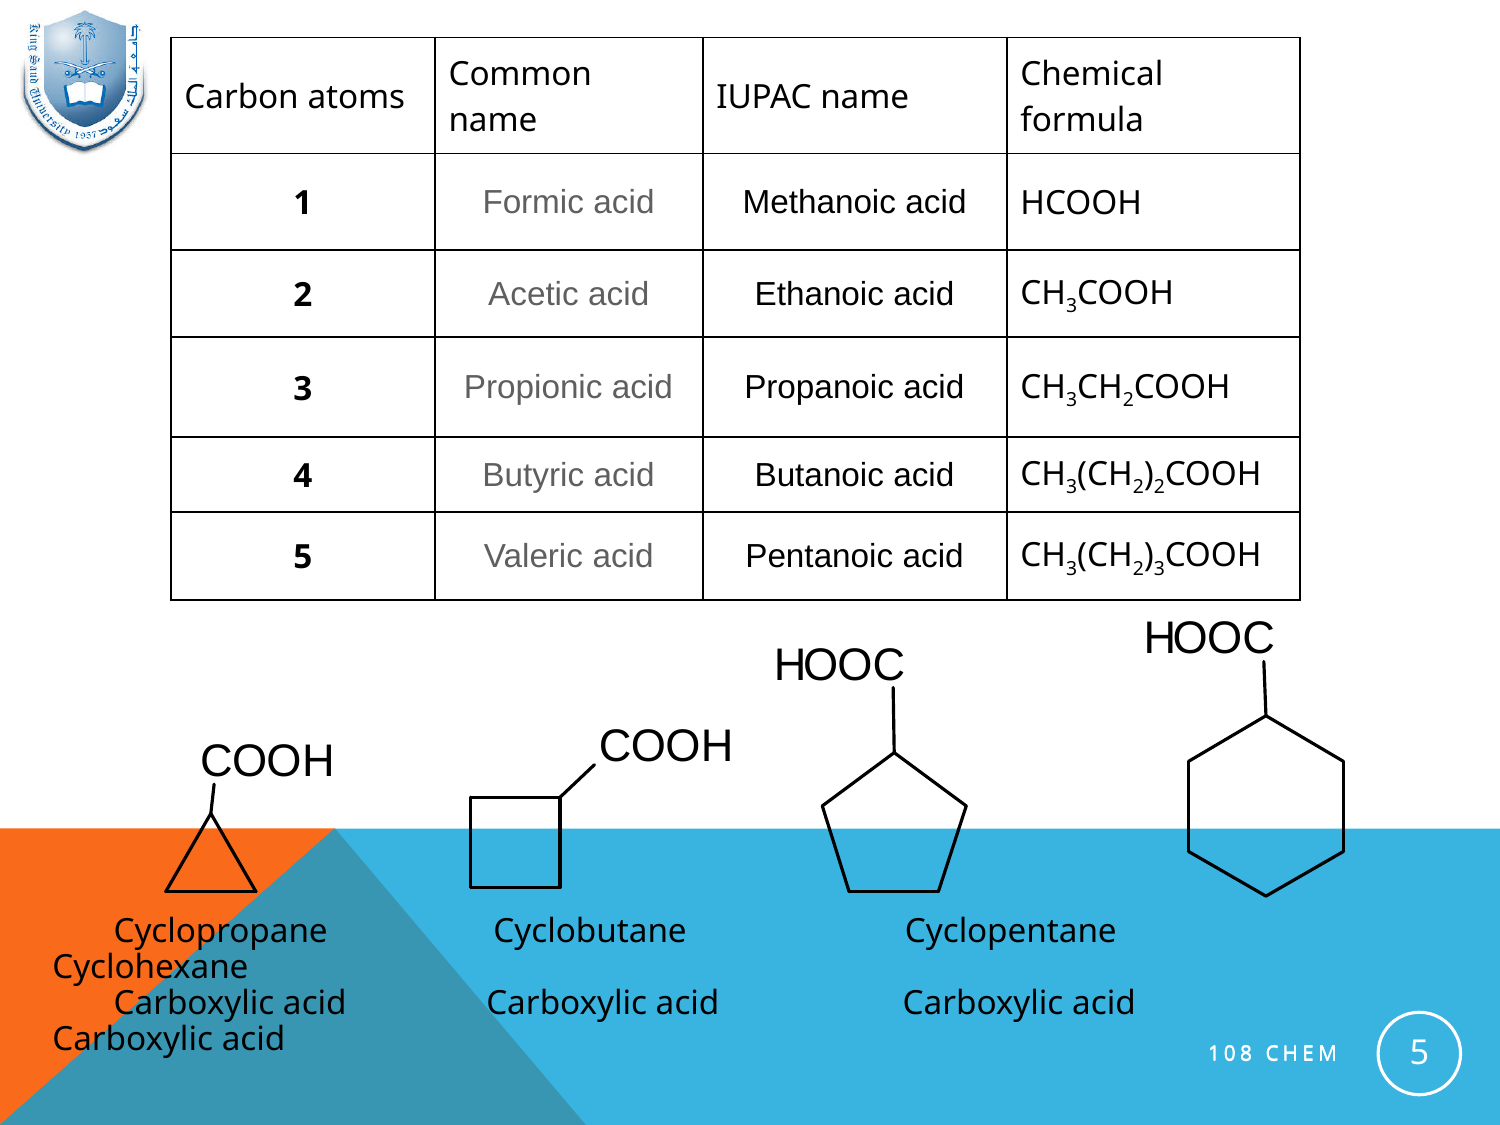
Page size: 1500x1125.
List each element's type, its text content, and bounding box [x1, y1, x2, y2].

table_cell Methanoic acid [704, 154, 1006, 249]
table_cell HCOOH [1008, 154, 1299, 249]
picture [4, 1, 163, 160]
table_cell CH3(CH2)3COOH [1008, 513, 1299, 599]
slide_number 5 [1450, 1023, 1463, 1084]
table_cell 3 [172, 338, 434, 436]
text_box [868, 185, 899, 291]
table_header Common name [436, 38, 702, 153]
table_cell 5 [172, 513, 434, 599]
table_cell Butanoic acid [704, 438, 1006, 511]
table_cell Butyric acid [436, 438, 702, 511]
table_cell Propanoic acid [704, 338, 1006, 436]
table_cell CH3CH2COOH [1008, 338, 1299, 436]
table_header Chemical formula [1008, 38, 1299, 153]
table_cell Formic acid [436, 154, 702, 249]
table_cell Pentanoic acid [704, 513, 1006, 599]
table_cell CH3(CH2)2COOH [1008, 438, 1299, 511]
table_cell Ethanoic acid [704, 251, 1006, 336]
picture [162, 612, 1348, 901]
table_header Carbon atoms [172, 38, 434, 153]
table_cell 2 [172, 251, 434, 336]
table_cell 1 [172, 154, 434, 249]
table_cell Valeric acid [436, 513, 702, 599]
table_cell Acetic acid [436, 251, 702, 336]
table_cell 4 [172, 438, 434, 511]
table_cell Propionic acid [436, 338, 702, 436]
text_box Cyclopropane Cyclobutane Cyclopentane Cyclohexane Carboxylic acid Carboxylic acid Carboxylic acid Carboxylic acid [37, 906, 1450, 1102]
text_box 108 Chem [577, 1030, 1352, 1076]
table_cell CH3COOH [1008, 251, 1299, 336]
table_header IUPAC name [704, 38, 1006, 153]
